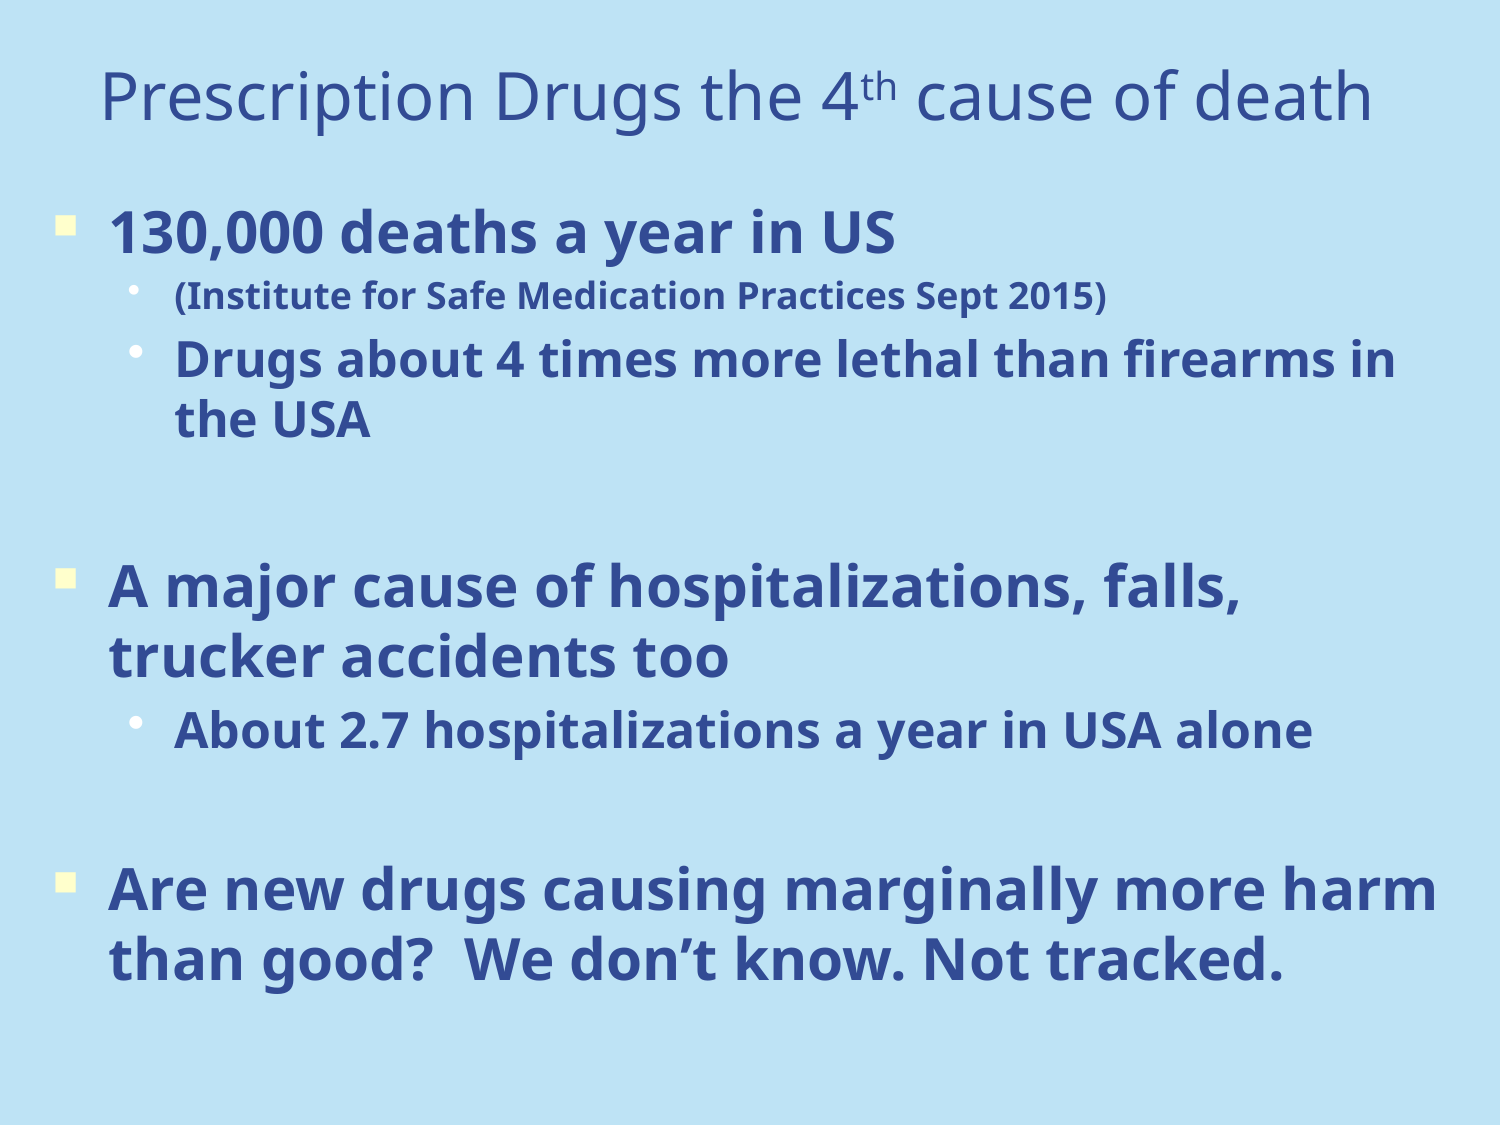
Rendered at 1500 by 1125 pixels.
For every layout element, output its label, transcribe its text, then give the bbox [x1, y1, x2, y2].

list 130,000 deaths a year in US (Institute for Safe Medication Practices Sept 2015) Drugs about 4 times more lethal than firearms in the USA A major cause of hospitalizations, falls, trucker accidents too About 2.7 hospitalizations a year in USA alone Are new drugs causing marginally more harm than good? We don’t know. Not tracked. [37, 187, 1475, 1100]
title Prescription Drugs the 4th cause of death [62, 0, 1413, 187]
